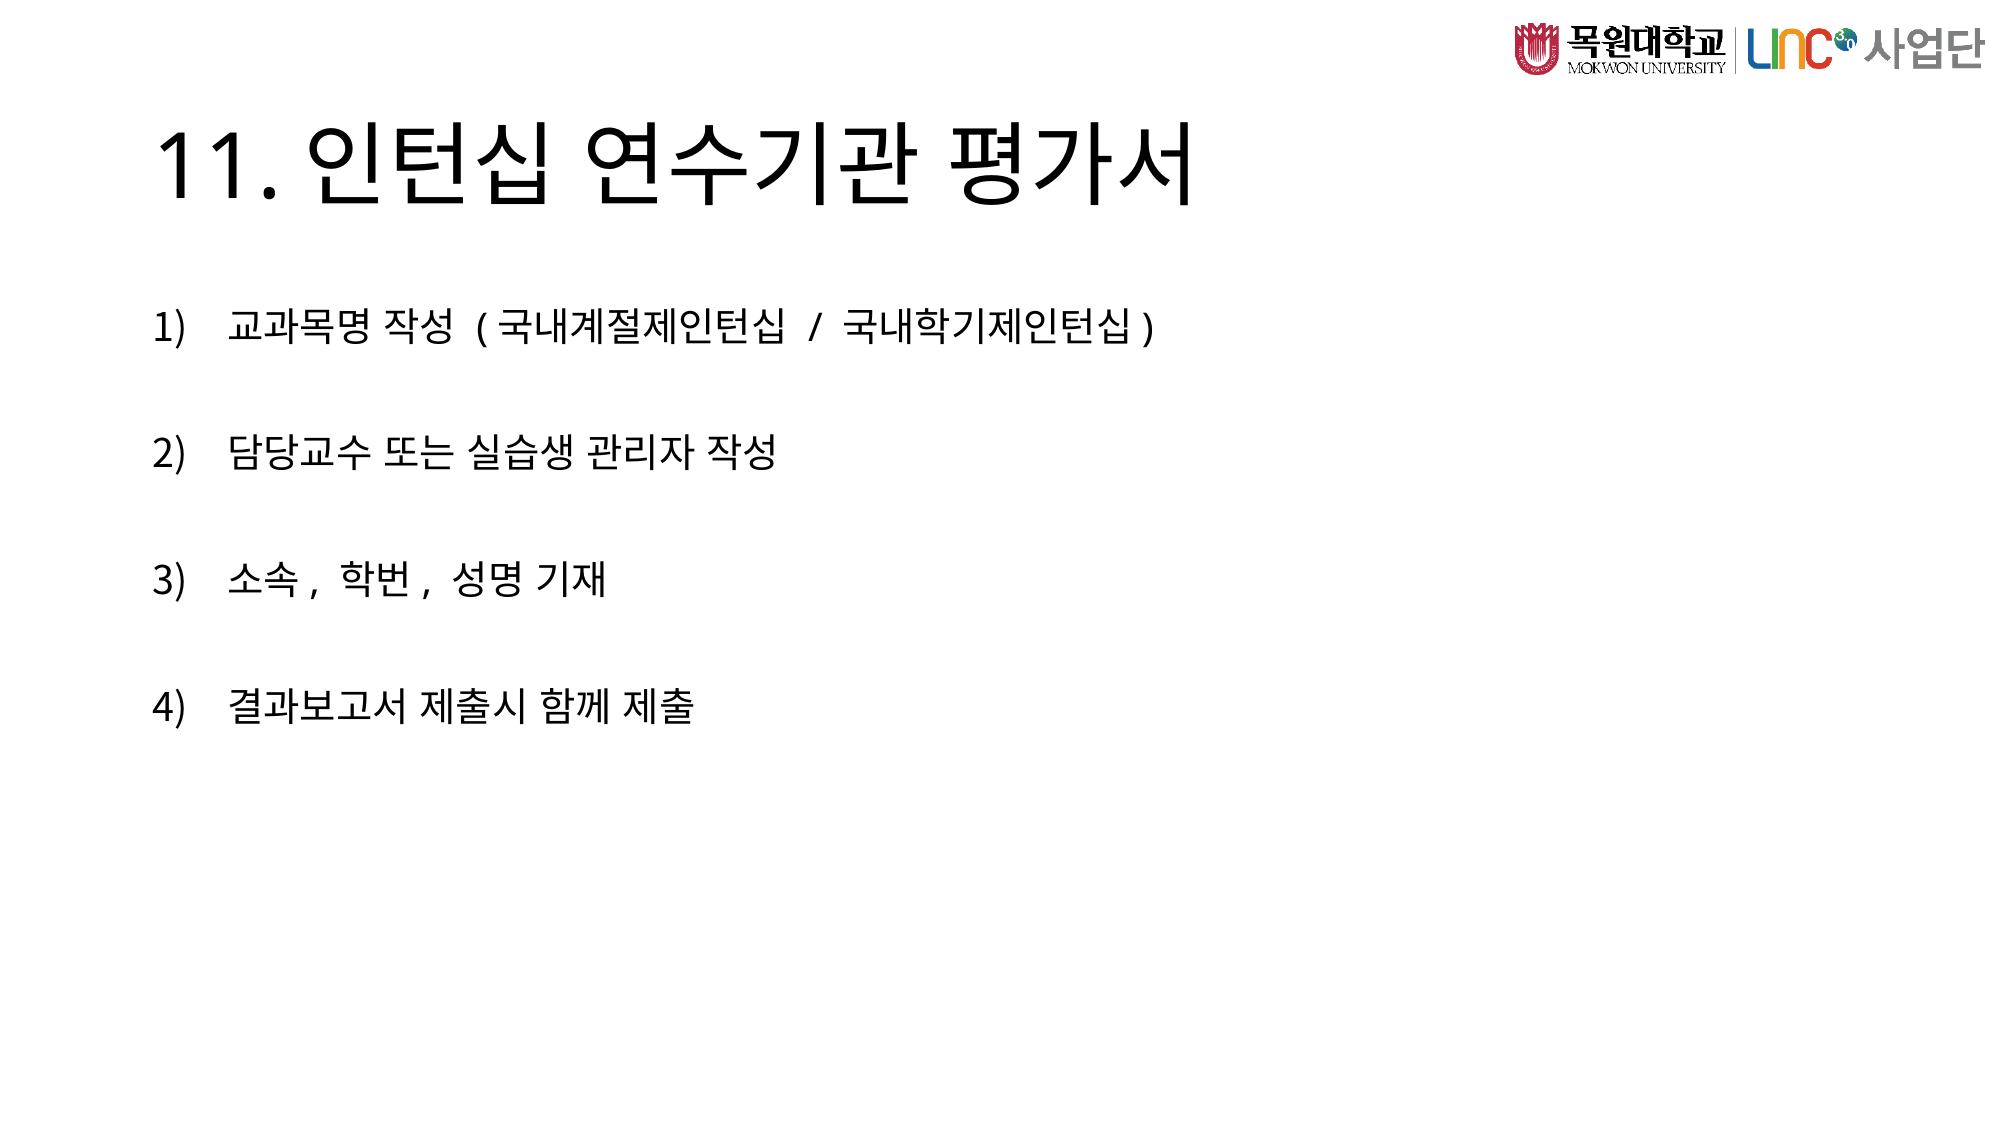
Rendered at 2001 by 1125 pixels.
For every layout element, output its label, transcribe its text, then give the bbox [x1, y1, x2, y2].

list 교과목명 작성 (국내계절제인턴십 / 국내학기제인턴십) 담당교수 또는 실습생 관리자 작성 소속, 학번, 성명 기재 결과보고서 제출시 함께 제출 [137, 299, 1863, 1014]
picture [1515, 23, 1985, 75]
title 11.인턴십 연수기관 평가서 [137, 59, 1863, 278]
